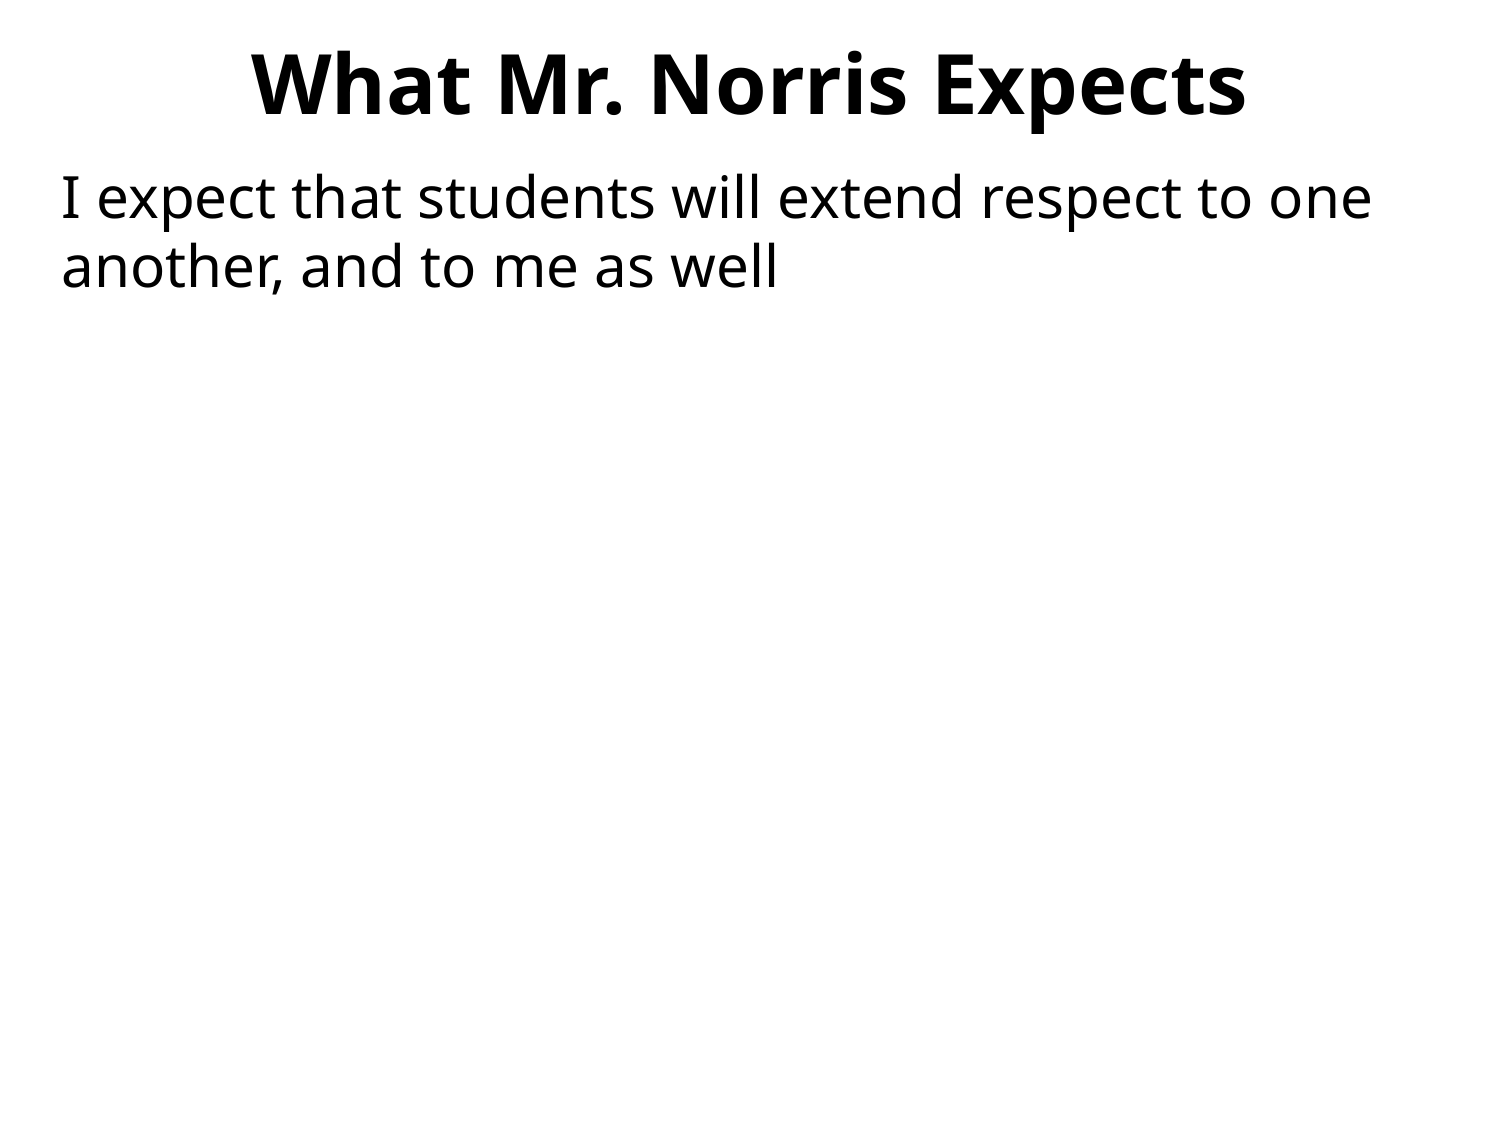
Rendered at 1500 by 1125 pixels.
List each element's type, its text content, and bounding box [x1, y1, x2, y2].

text_box What Mr. Norris Expects [0, 23, 1500, 139]
text_box I expect that students will extend respect to one another, and to me as well [46, 152, 1442, 307]
